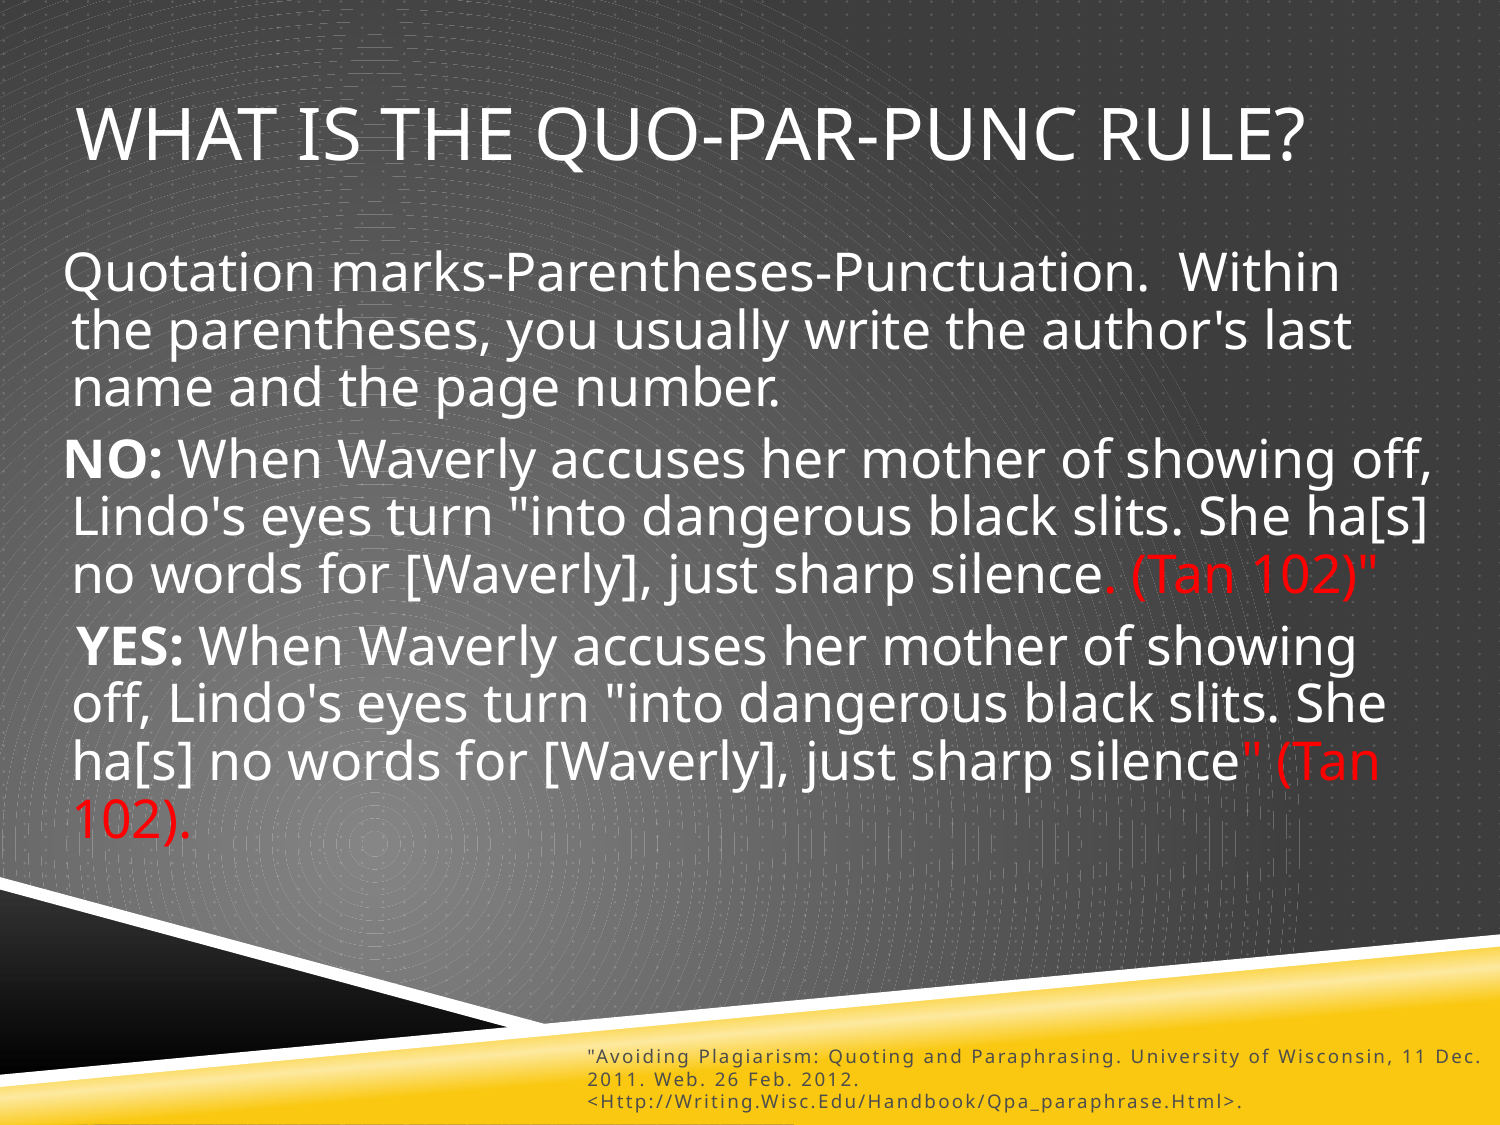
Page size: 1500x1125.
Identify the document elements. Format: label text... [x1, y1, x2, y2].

footer "Avoiding Plagiarism: Quoting and Paraphrasing. University of Wisconsin, 11 Dec. 2011. Web. 26 Feb. 2012. <Http://Writing.Wisc.Edu/Handbook/Qpa_paraphrase.Html>. [587, 1037, 1500, 1113]
title What is the QUO-PAR-PUNC Rule? [75, 37, 1338, 225]
list Quotation marks-Parentheses-Punctuation. Within the parentheses, you usually write the author's last name and the page number. NO: When Waverly accuses her mother of showing off, Lindo's eyes turn "into dangerous black slits. She ha[s] no words for [Waverly], just sharp silence. (Tan 102)" YES: When Waverly accuses her mother of showing off, Lindo's eyes turn "into dangerous black slits. She ha[s] no words for [Waverly], just sharp silence" (Tan 102). [62, 237, 1438, 913]
